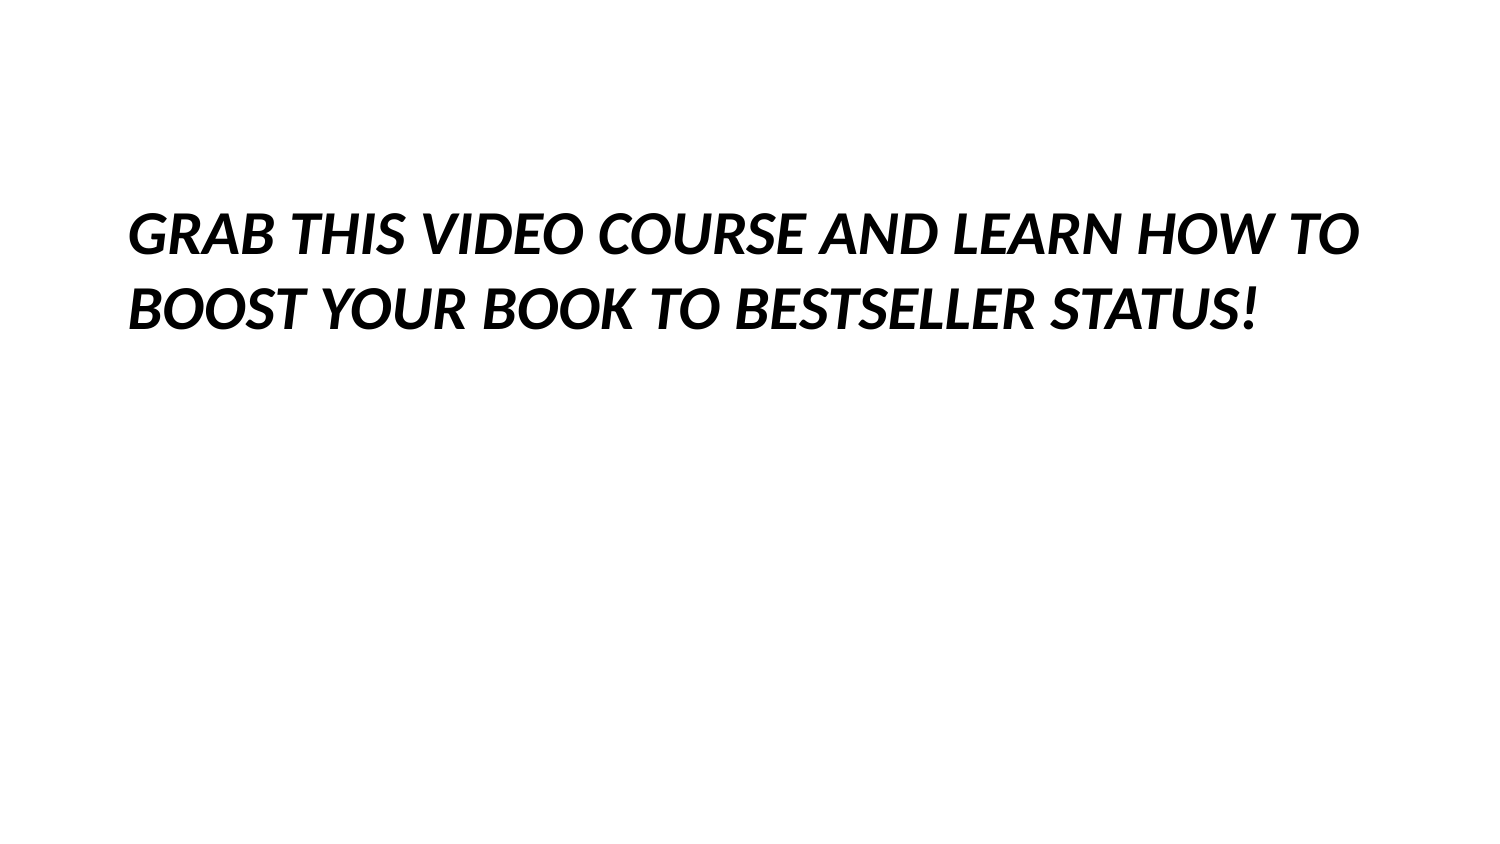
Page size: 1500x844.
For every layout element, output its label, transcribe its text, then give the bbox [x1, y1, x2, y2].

title Grab this video course and learn how to boost your book to bestseller status! [112, 184, 1388, 352]
